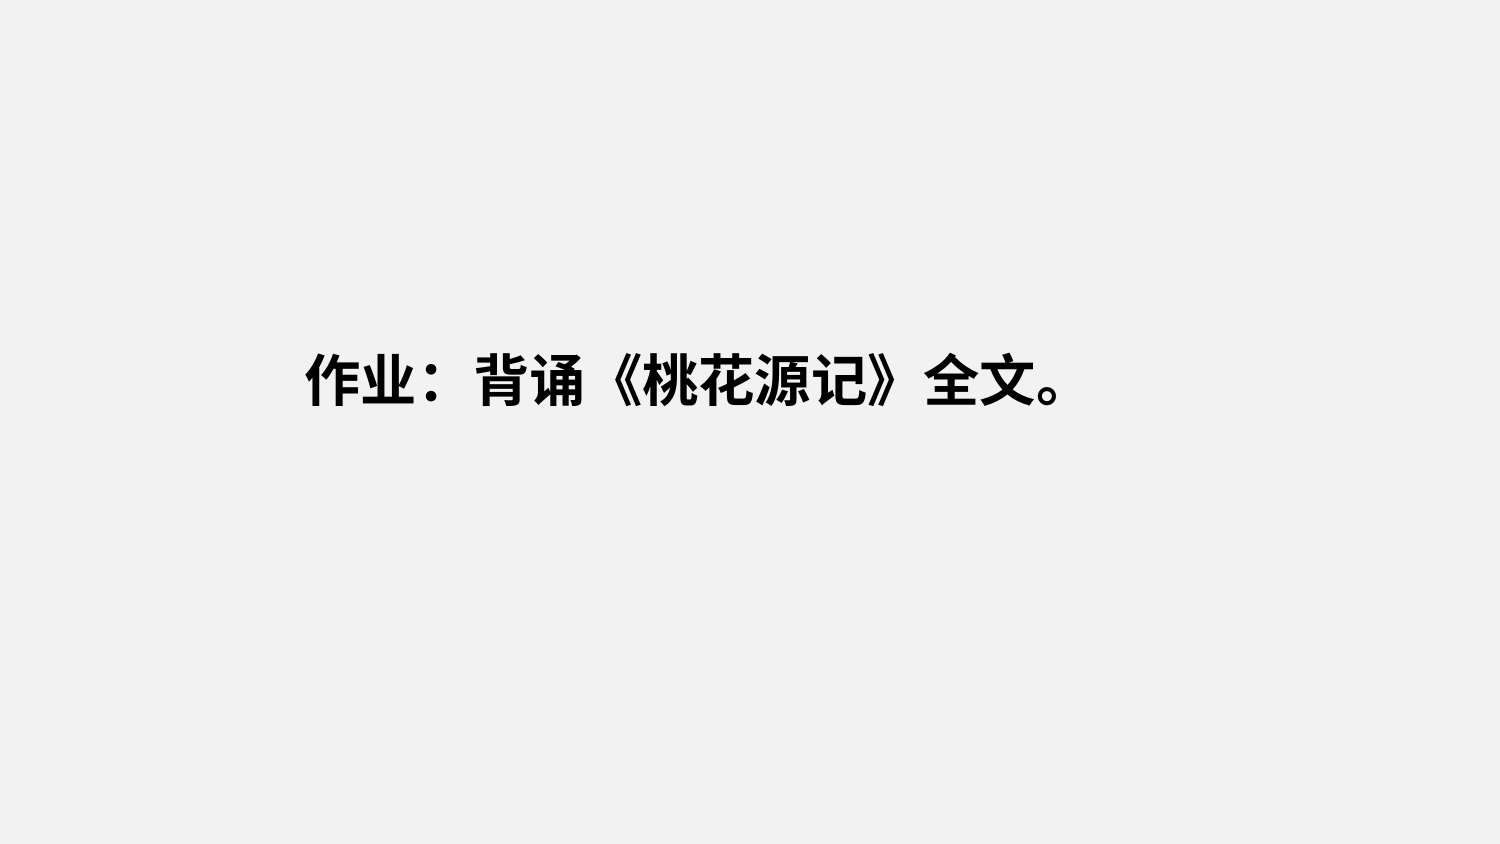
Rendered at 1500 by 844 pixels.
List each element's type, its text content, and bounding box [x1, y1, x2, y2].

text_box 作业：背诵《桃花源记》全文。 [293, 339, 1104, 486]
